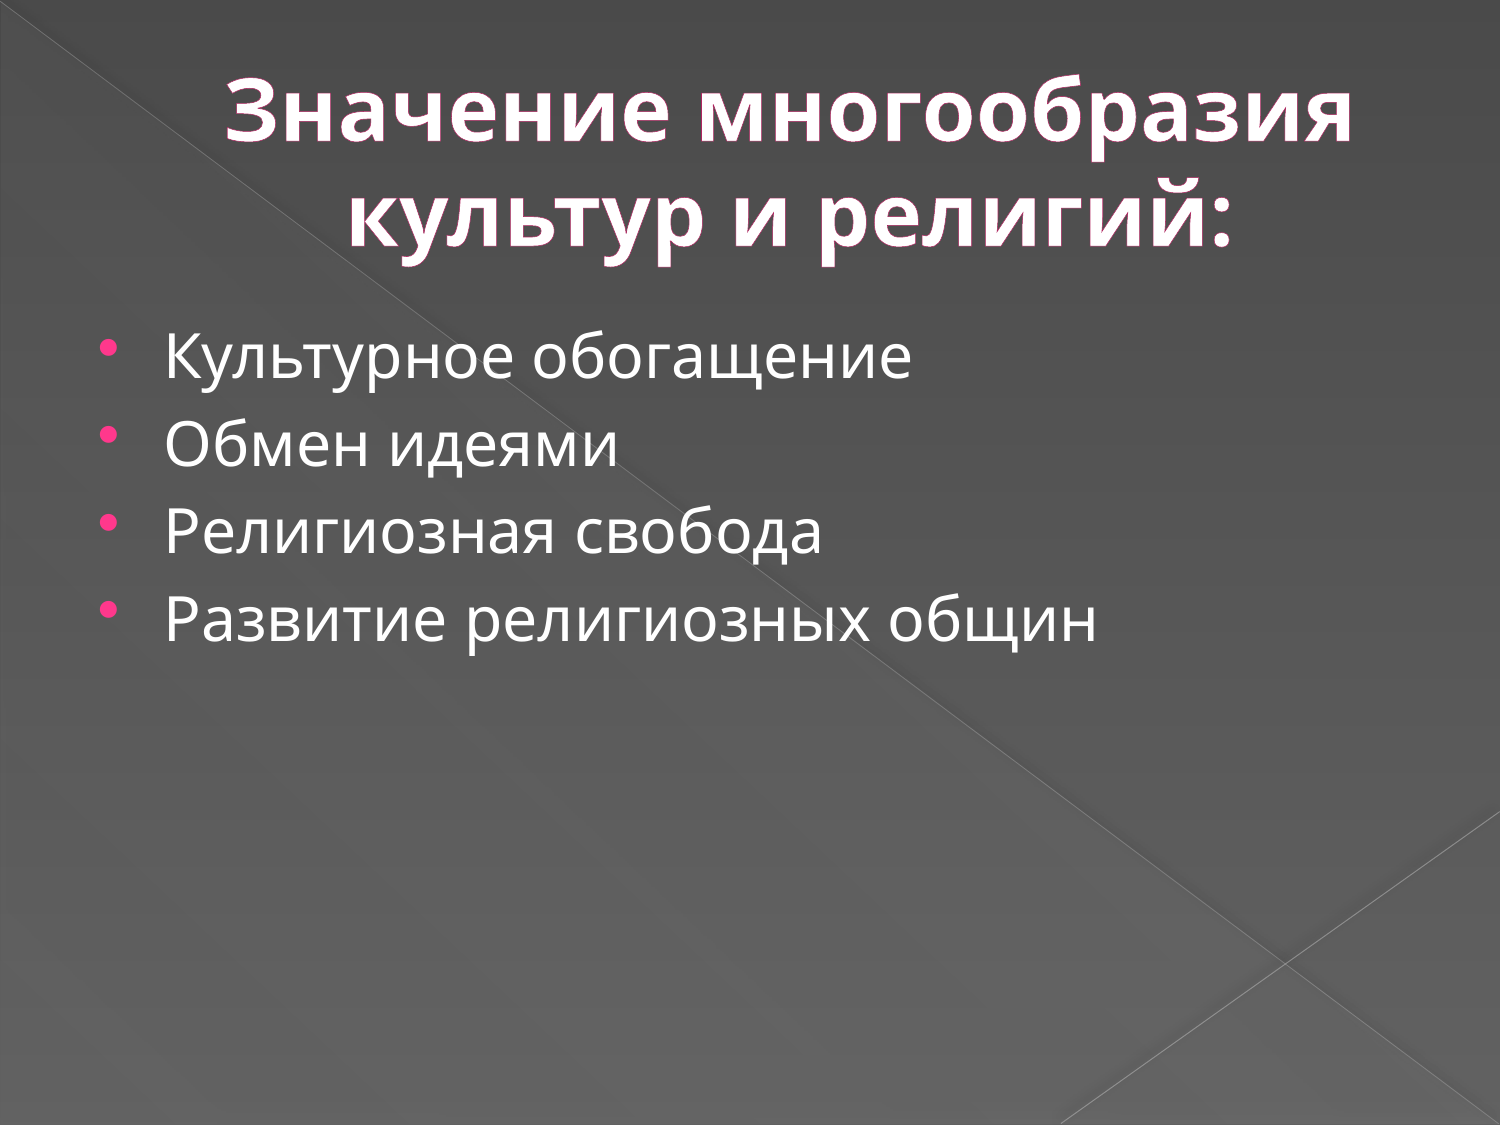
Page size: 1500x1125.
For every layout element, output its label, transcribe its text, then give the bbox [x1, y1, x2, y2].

list Культурное обогащение Обмен идеями Религиозная свобода Развитие религиозных общин [75, 308, 1425, 1059]
title Значение многообразия культур и религий: [75, 43, 1425, 274]
